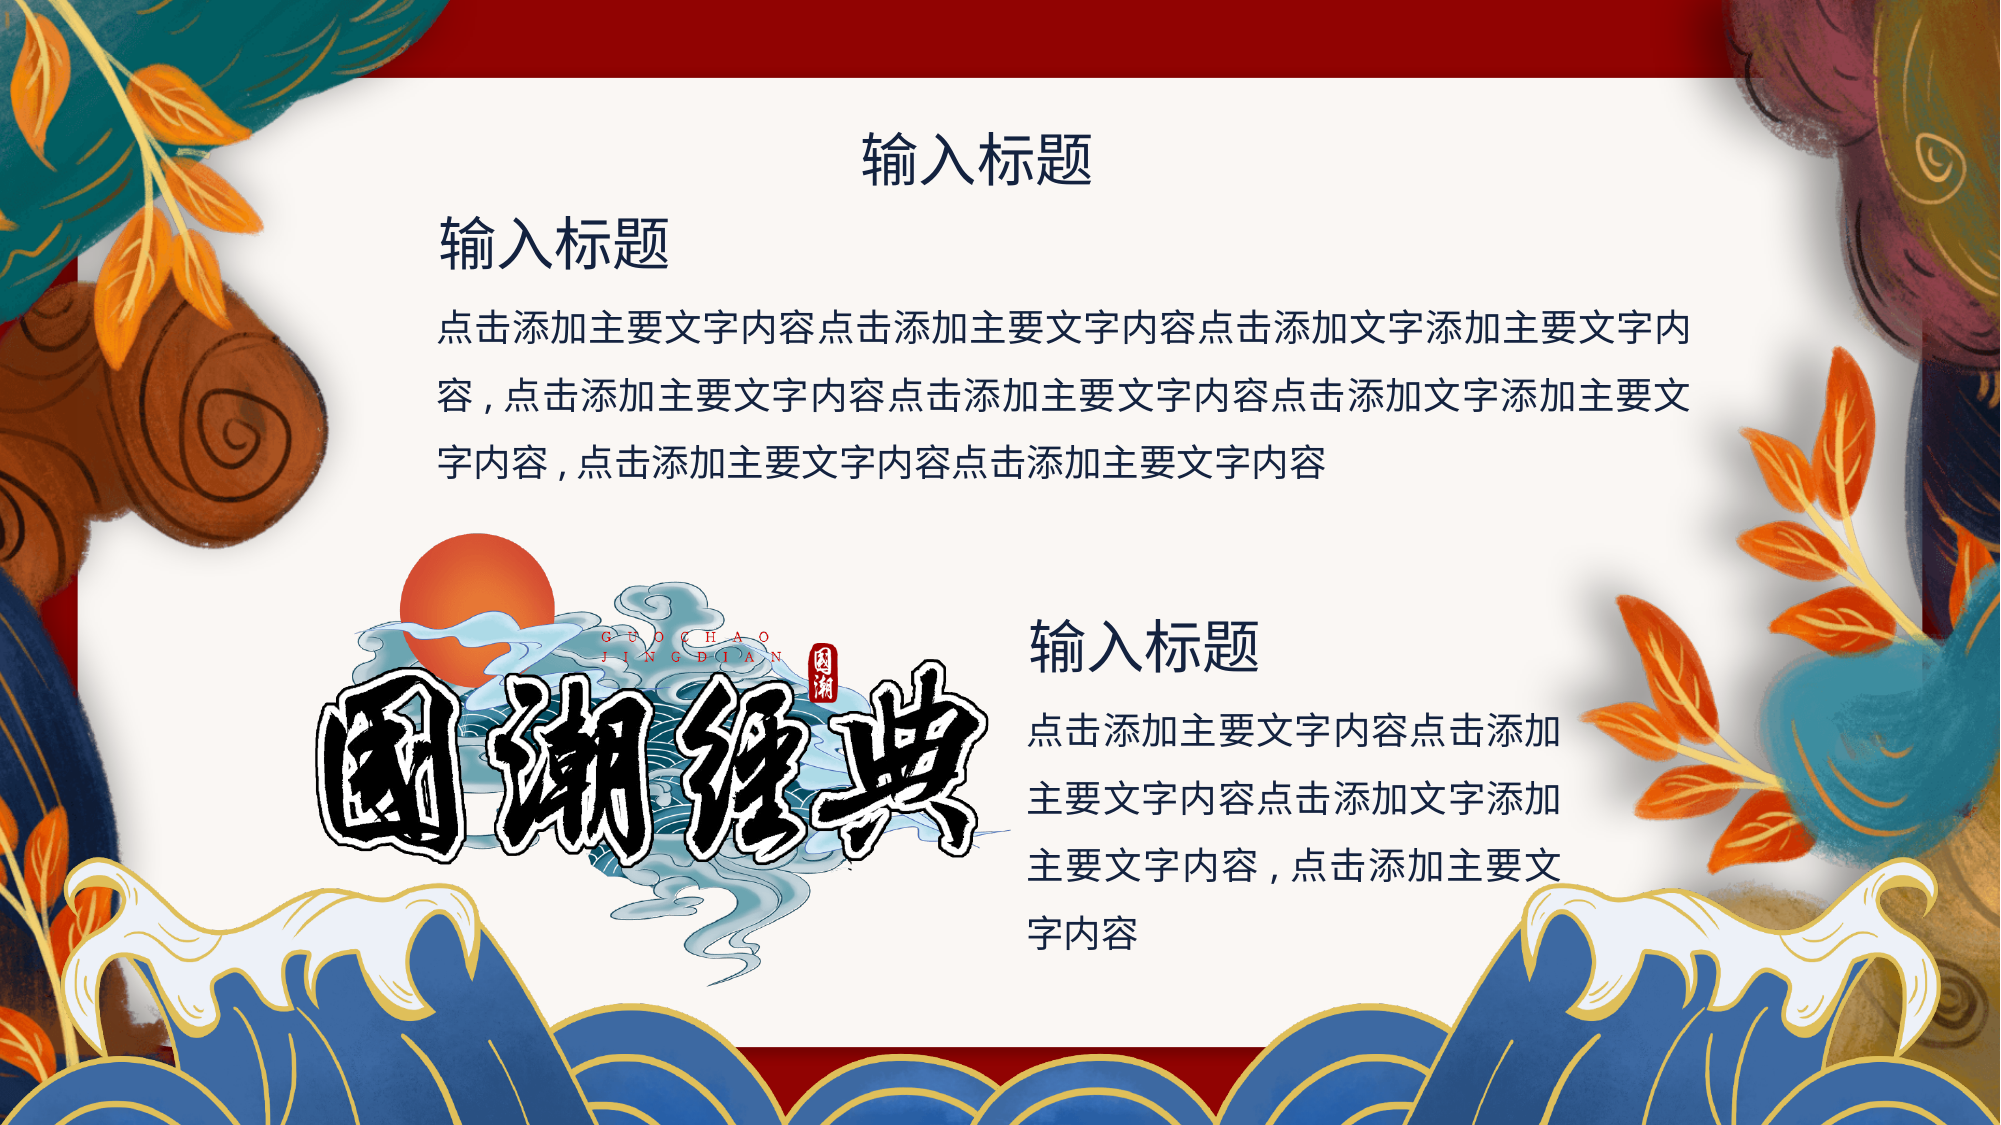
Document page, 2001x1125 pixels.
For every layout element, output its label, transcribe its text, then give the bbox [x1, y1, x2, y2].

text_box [1011, 602, 1578, 958]
text_box 输入标题 [846, 115, 1109, 199]
picture [0, 0, 2001, 1125]
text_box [421, 199, 1708, 487]
